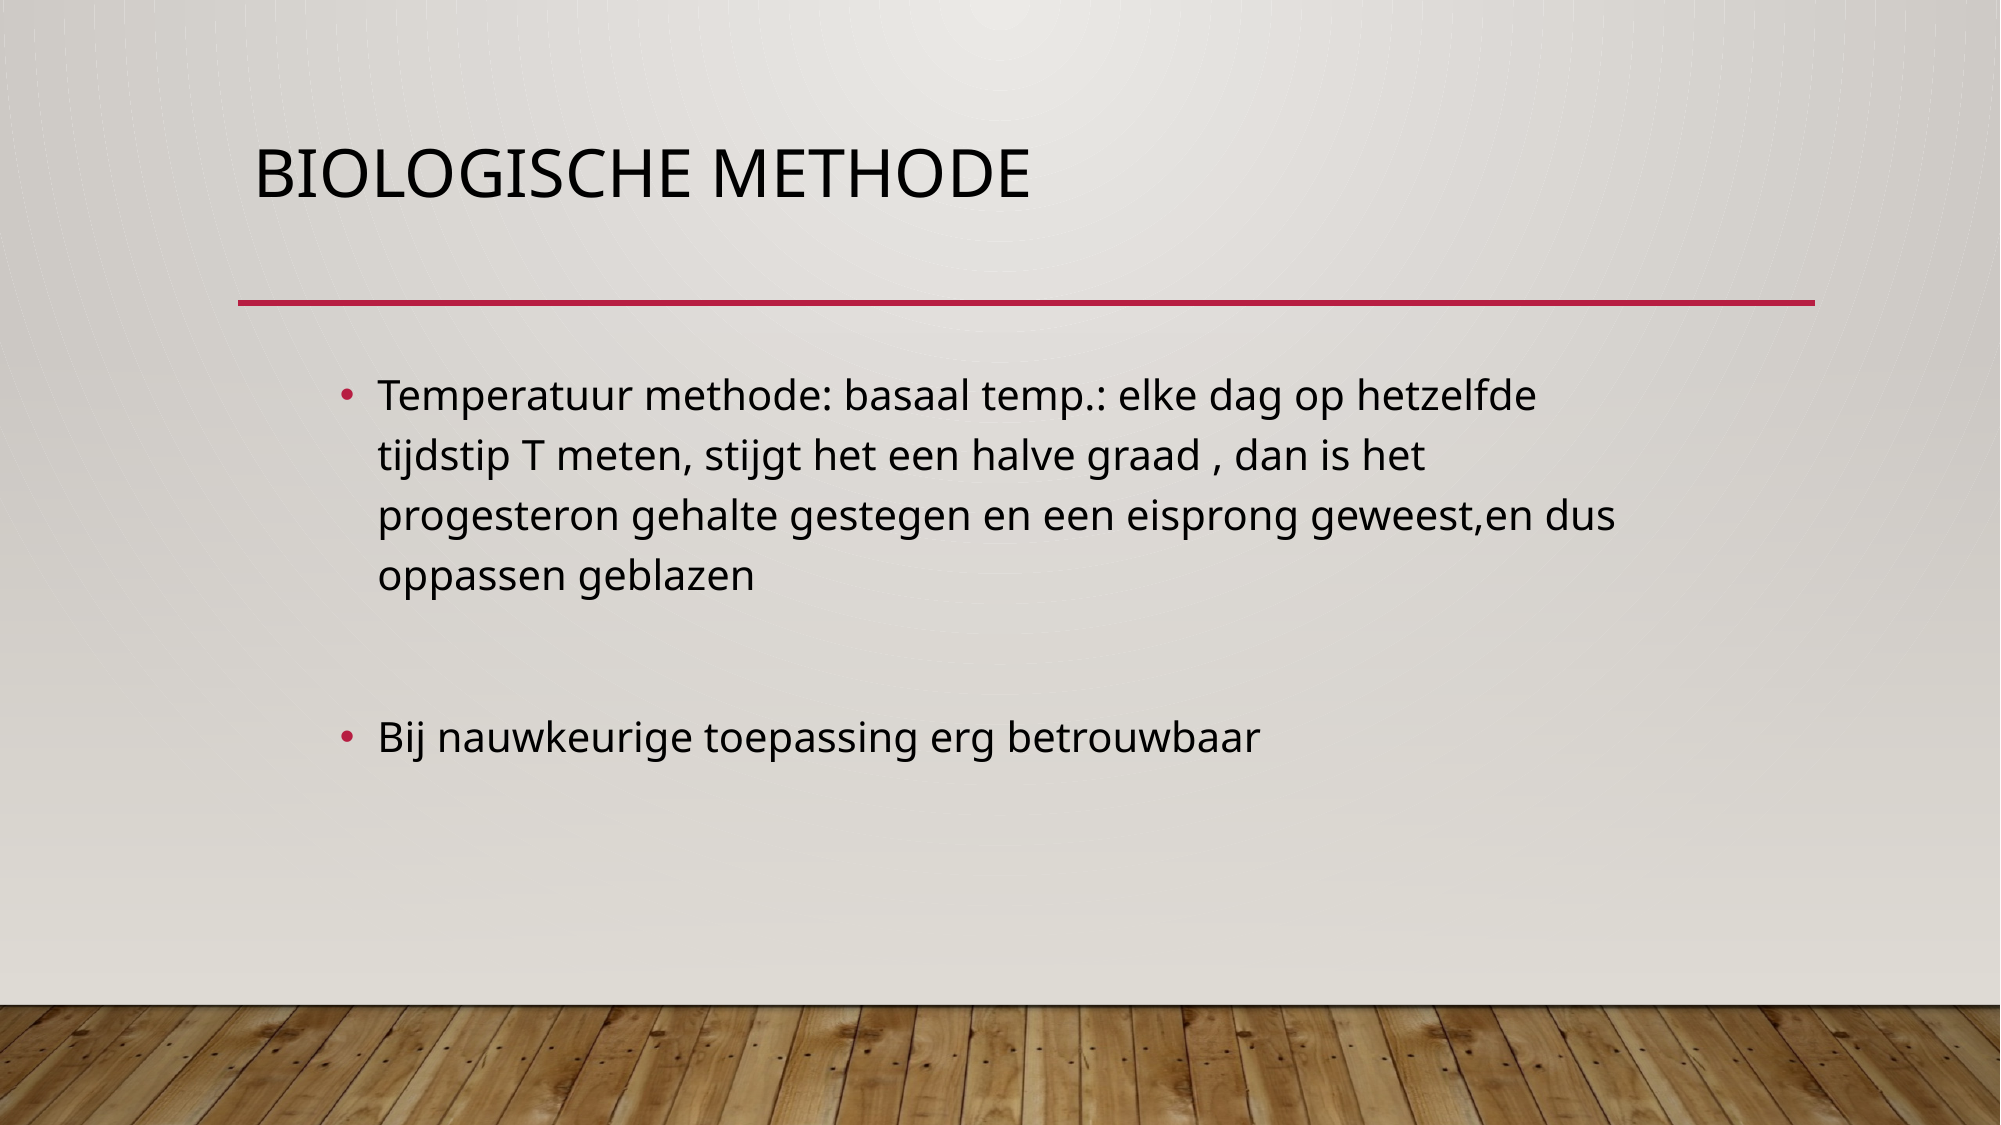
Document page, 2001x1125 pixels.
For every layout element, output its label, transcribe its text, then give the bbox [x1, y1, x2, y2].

title Biologische methode [238, 131, 1814, 305]
list Temperatuur methode: basaal temp.: elke dag op hetzelfde tijdstip T meten, stijgt het een halve graad , dan is het progesteron gehalte gestegen en een eisprong geweest,en dus oppassen geblazen Bij nauwkeurige toepassing erg betrouwbaar [324, 200, 1675, 1006]
picture [0, 1005, 2000, 1125]
